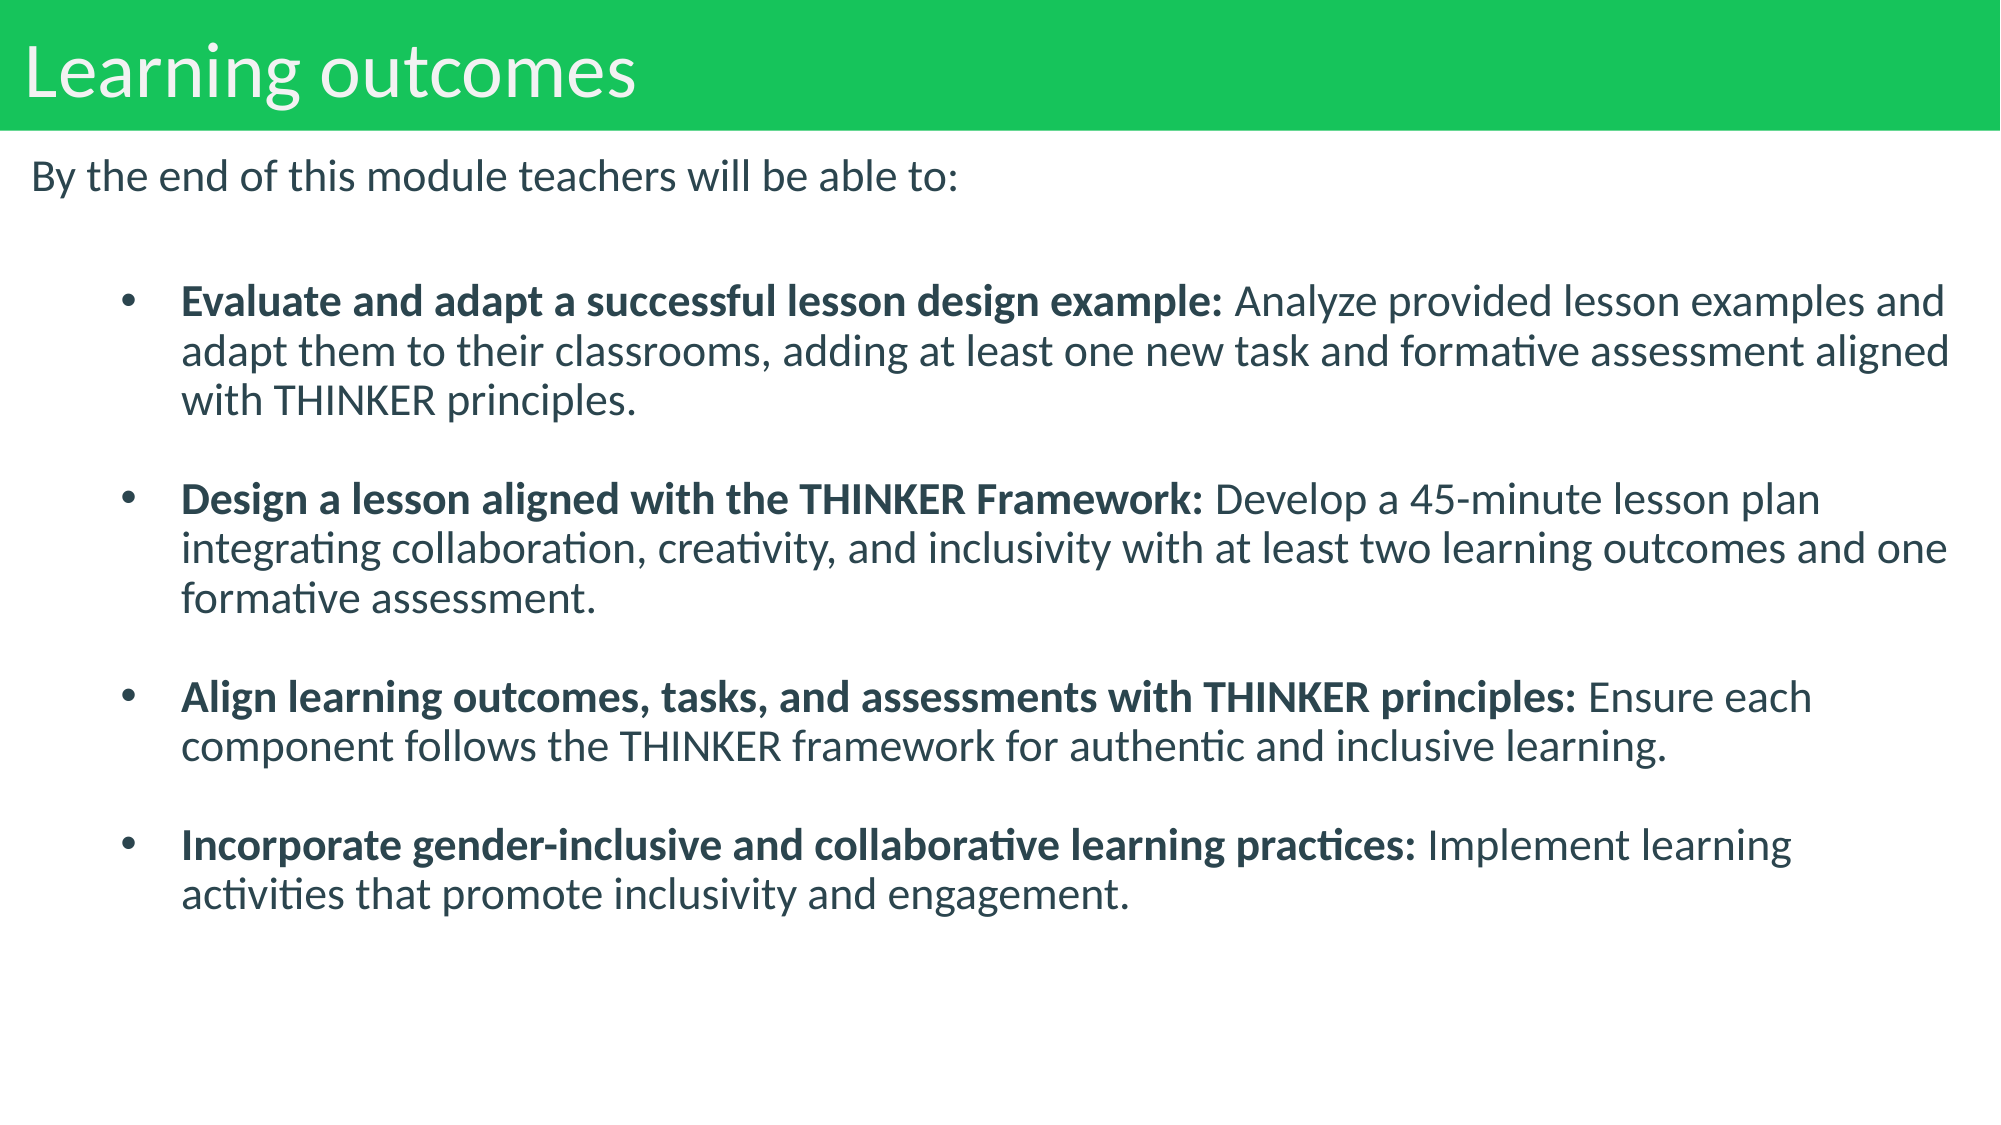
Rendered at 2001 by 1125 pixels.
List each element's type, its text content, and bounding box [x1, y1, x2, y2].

list By the end of this module teachers will be able to: Evaluate and adapt a successful lesson design example: Analyze provided lesson examples and adapt them to their classrooms, adding at least one new task and formative assessment aligned with THINKER principles. Design a lesson aligned with the THINKER Framework: Develop a 45-minute lesson plan integrating collaboration, creativity, and inclusivity with at least two learning outcomes and one formative assessment. Align learning outcomes, tasks, and assessments with THINKER principles: Ensure each component follows the THINKER framework for authentic and inclusive learning. Incorporate gender-inclusive and collaborative learning practices: Implement learning activities that promote inclusivity and engagement. [16, 144, 1976, 1108]
title Learning outcomes [16, 13, 1976, 131]
